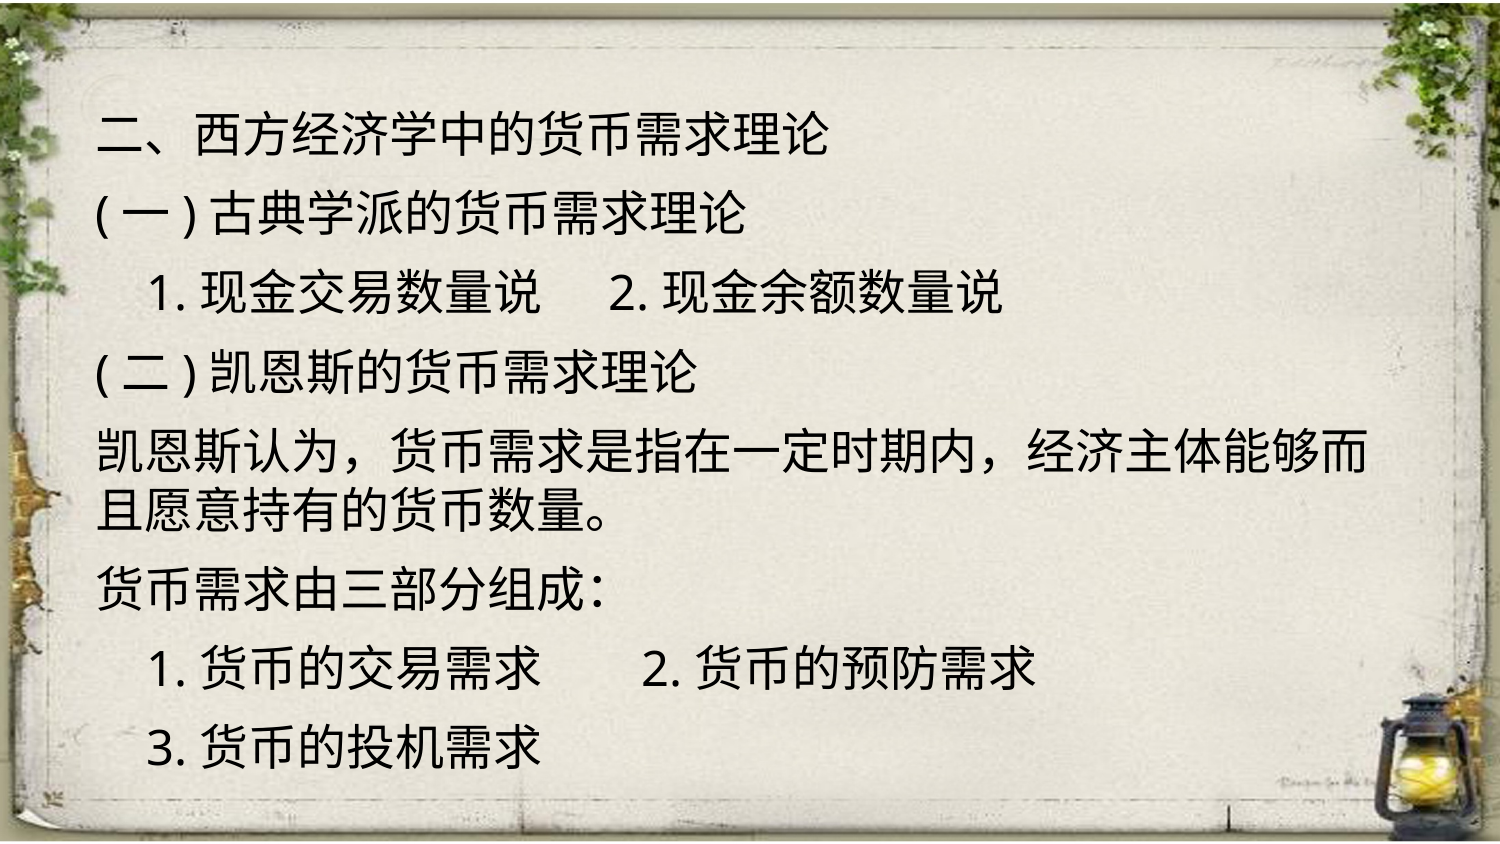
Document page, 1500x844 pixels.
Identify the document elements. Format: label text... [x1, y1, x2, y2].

list 二、西方经济学中的货币需求理论 (一)古典学派的货币需求理论 1.现金交易数量说 2.现金余额数量说 (二)凯恩斯的货币需求理论 凯恩斯认为，货币需求是指在一定时期内，经济主体能够而且愿意持有的货币数量。 货币需求由三部分组成： 1.货币的交易需求 2.货币的预防需求 3.货币的投机需求 [80, 95, 1418, 785]
picture [0, 0, 1500, 844]
